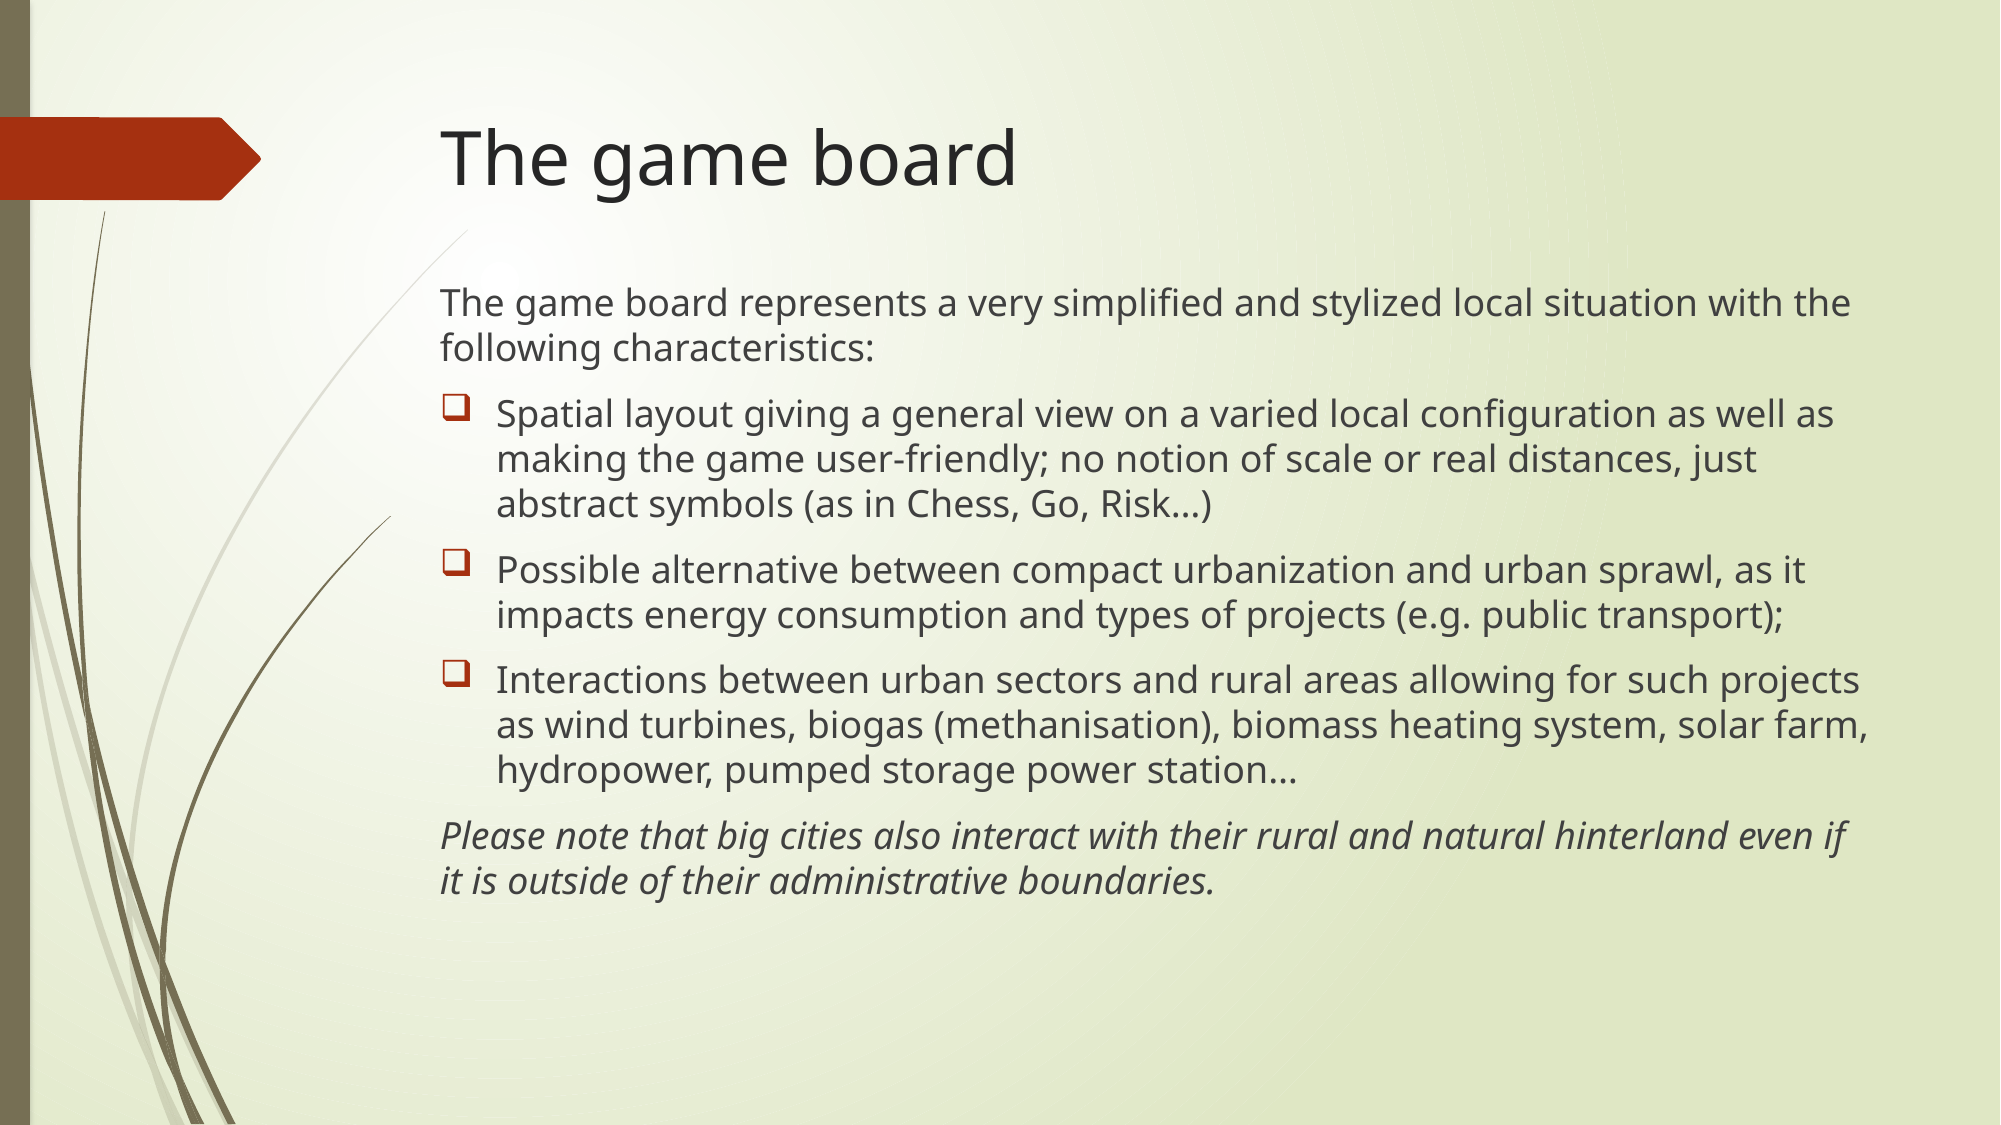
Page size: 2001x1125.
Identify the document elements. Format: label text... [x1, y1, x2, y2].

list The game board represents a very simplified and stylized local situation with the following characteristics: Spatial layout giving a general view on a varied local configuration as well as making the game user-friendly; no notion of scale or real distances, just abstract symbols (as in Chess, Go, Risk…) Possible alternative between compact urbanization and urban sprawl, as it impacts energy consumption and types of projects (e.g. public transport); Interactions between urban sectors and rural areas allowing for such projects as wind turbines, biogas (methanisation), biomass heating system, solar farm, hydropower, pumped storage power station… Please note that big cities also interact with their rural and natural hinterland even if it is outside of their administrative boundaries. [424, 271, 1888, 1079]
title The game board [425, 102, 1888, 271]
